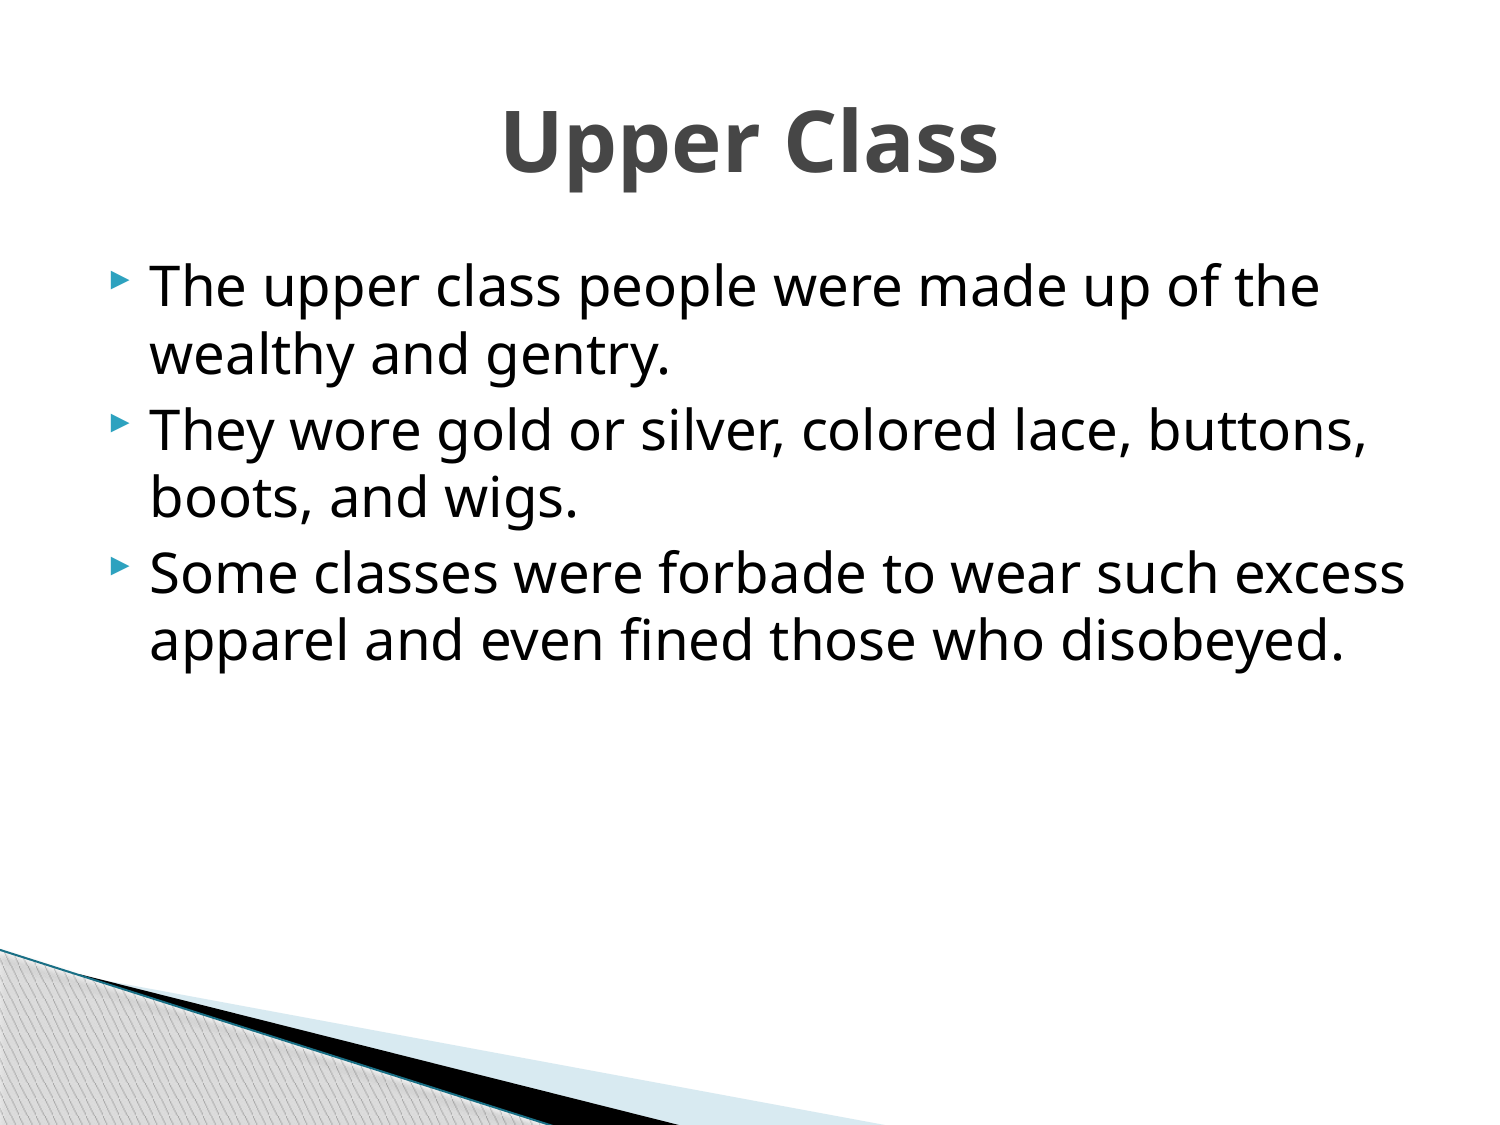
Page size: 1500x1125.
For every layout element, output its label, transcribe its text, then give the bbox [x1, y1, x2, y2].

list The upper class people were made up of the wealthy and gentry. They wore gold or silver, colored lace, buttons, boots, and wigs. Some classes were forbade to wear such excess apparel and even fined those who disobeyed. [75, 243, 1425, 986]
title Upper Class [75, 45, 1425, 233]
